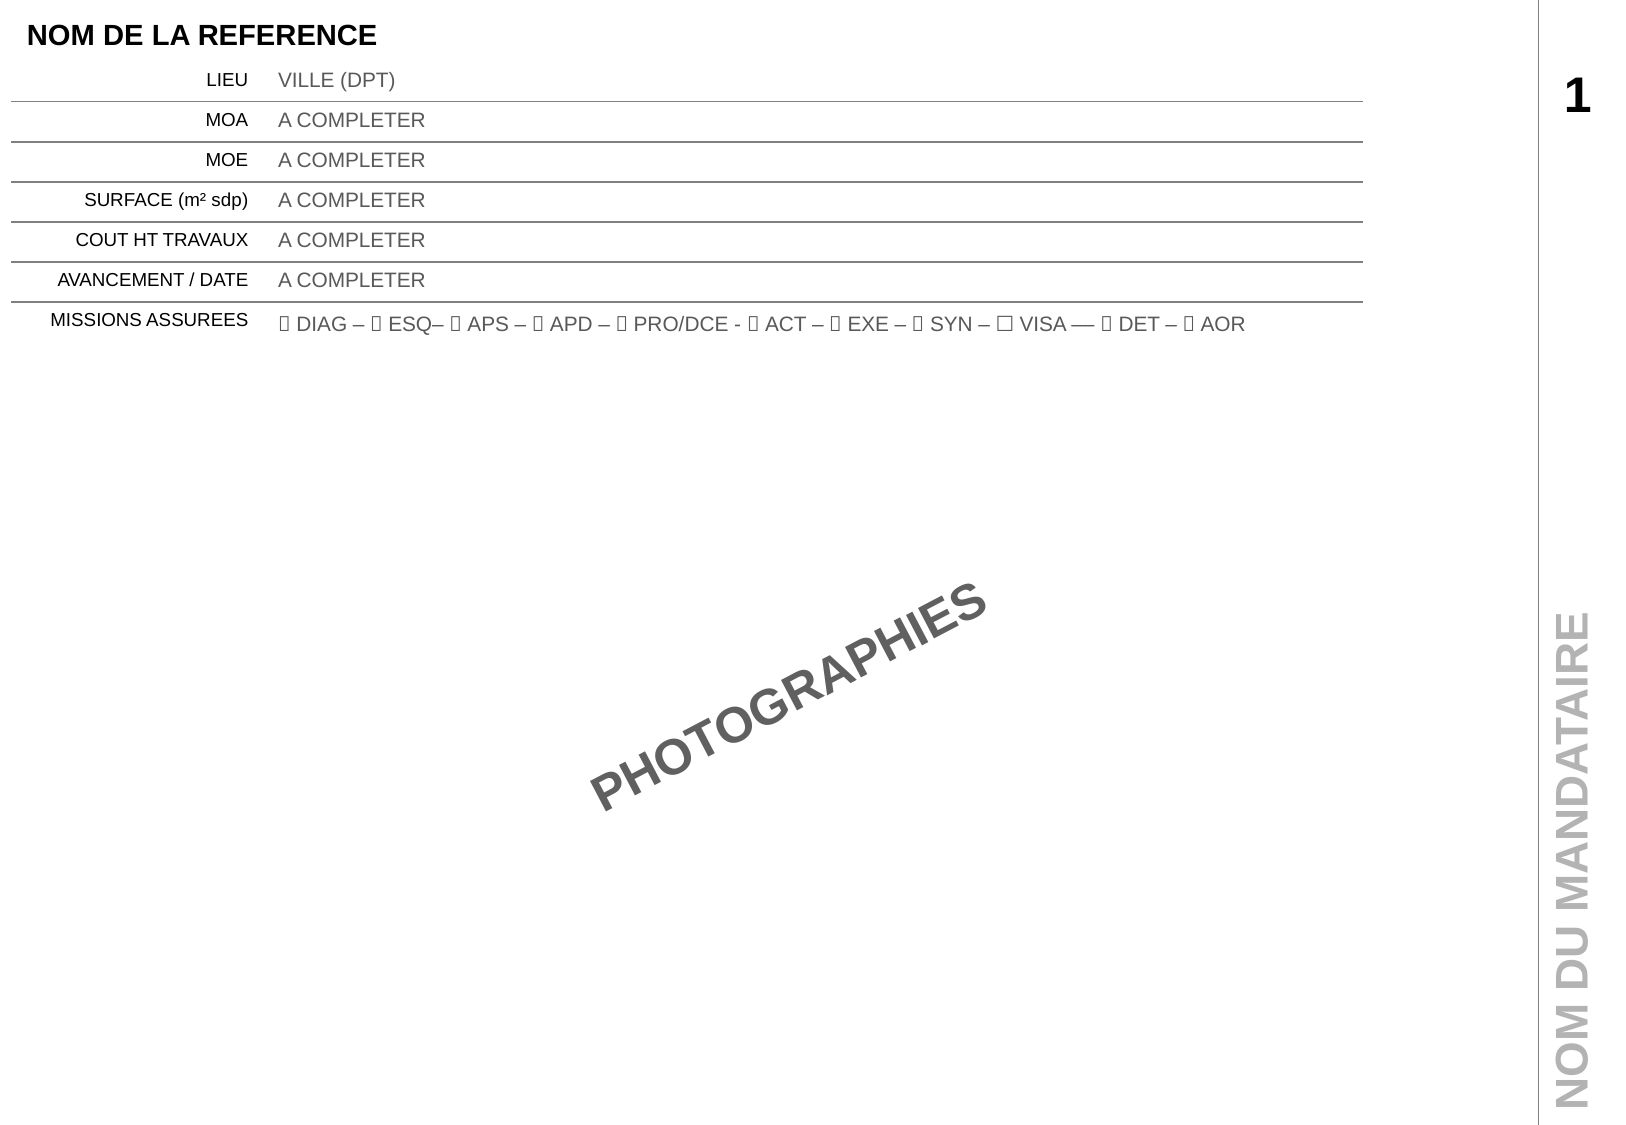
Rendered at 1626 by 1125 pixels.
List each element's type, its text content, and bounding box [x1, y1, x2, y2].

table_cell COUT HT TRAVAUX [13, 223, 262, 261]
text_box NOM DU MANDATAIRE [1539, 0, 1625, 1125]
table_cell A COMPLETER [264, 183, 1362, 221]
table_cell LIEU [13, 62, 262, 101]
text_box PHOTOGRAPHIES [274, 403, 1317, 1014]
table_cell A COMPLETER [264, 263, 1362, 301]
table_cell A COMPLETER [264, 143, 1362, 181]
table_cell A COMPLETER [264, 102, 1362, 141]
table_cell AVANCEMENT / DATE [13, 263, 262, 301]
table_cell VILLE (DPT) [264, 64, 1362, 101]
text_box 1 [1542, 55, 1614, 131]
table_cell MOA [13, 102, 262, 141]
table_header NOM DE LA REFERENCE [13, 12, 1362, 61]
table_cell MISSIONS ASSUREES [13, 303, 262, 366]
table_cell A COMPLETER [264, 223, 1362, 261]
table_cell SURFACE (m² sdp) [13, 183, 262, 221]
table_cell MOE [13, 143, 262, 181]
table_cell  DIAG –  ESQ–  APS –  APD –  PRO/DCE -  ACT –  EXE –  SYN – ☐ VISA ––  DET –  AOR [264, 303, 1362, 366]
